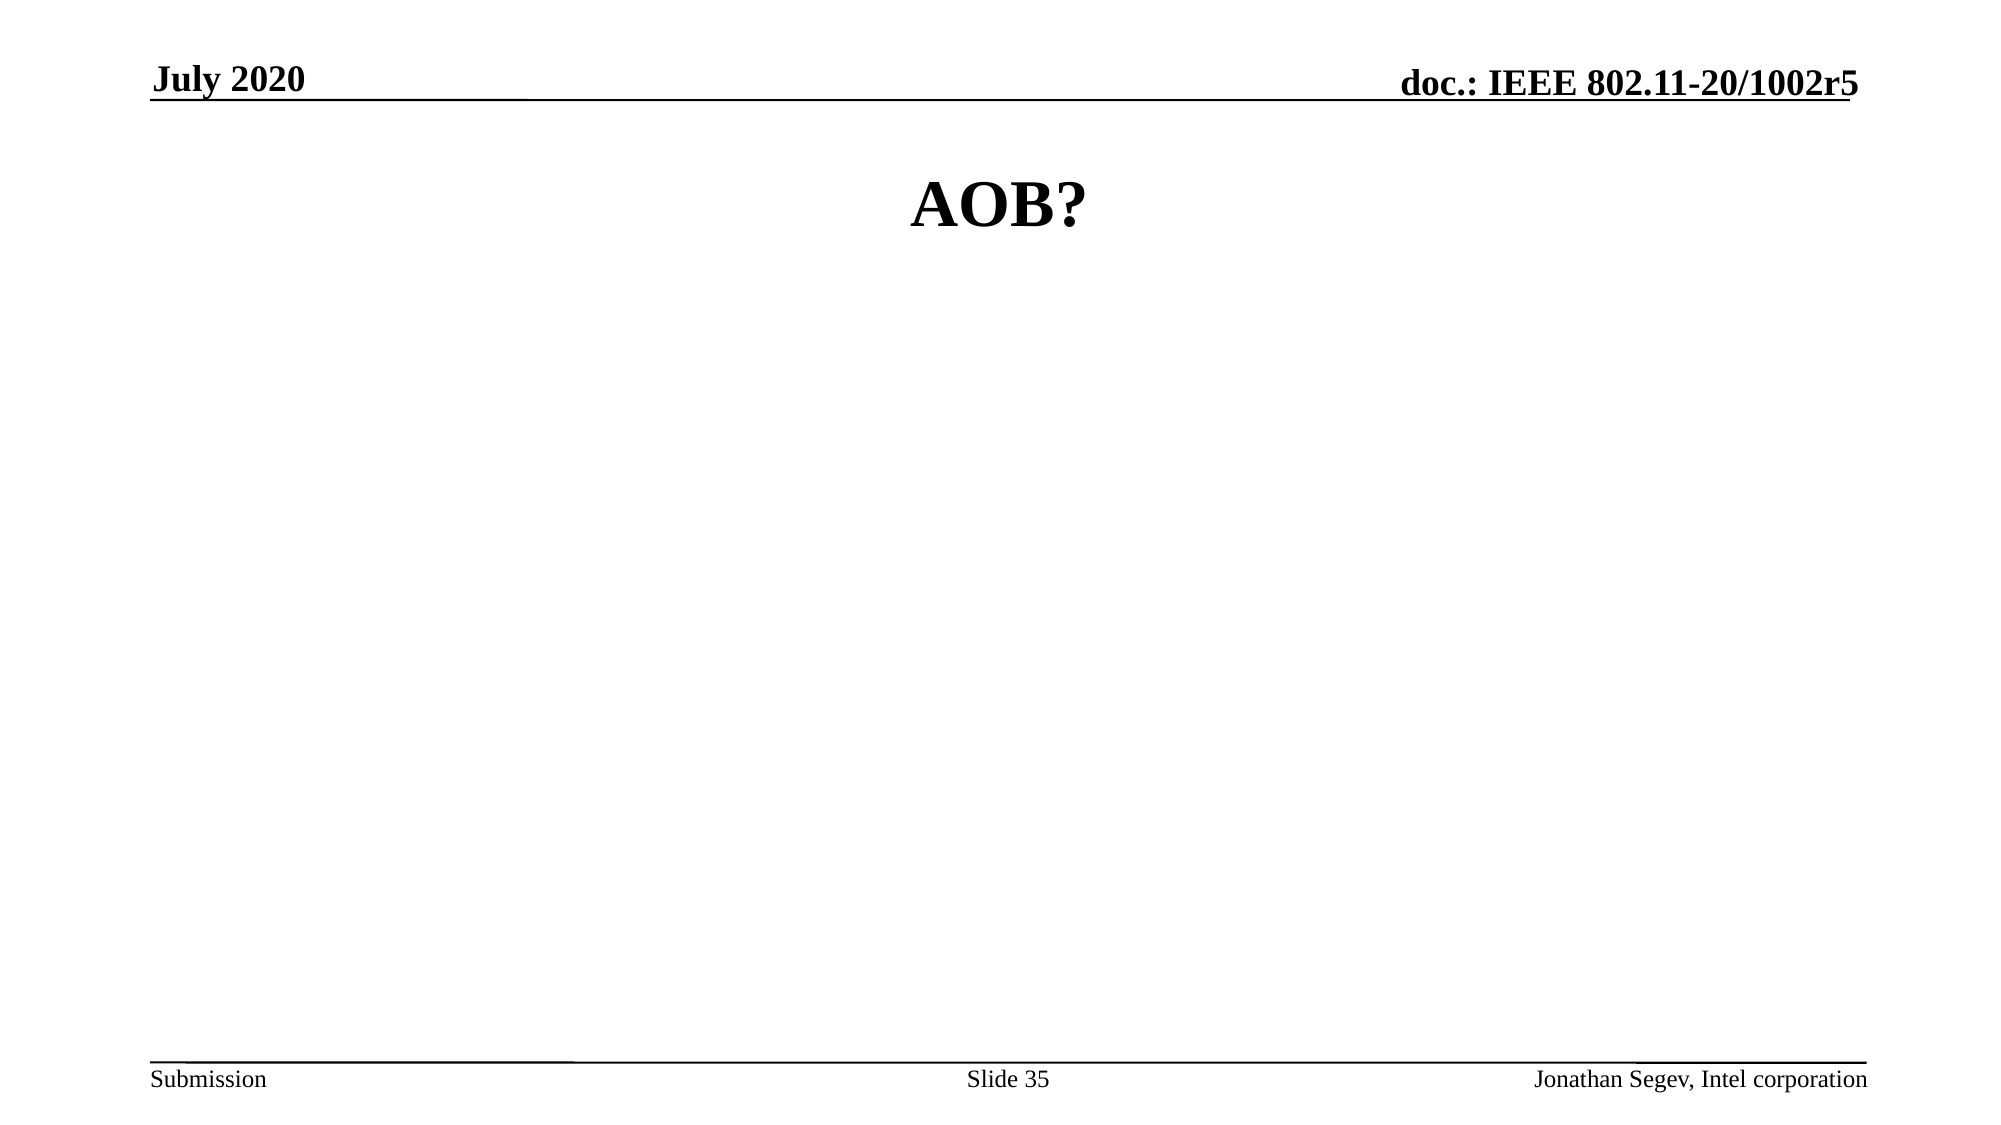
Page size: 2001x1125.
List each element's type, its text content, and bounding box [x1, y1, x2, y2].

footer Jonathan Segev, Intel corporation [1171, 1061, 1869, 1093]
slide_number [152, 54, 563, 100]
title AOB? [149, 112, 1850, 288]
slide_number Slide 35 [950, 1061, 1067, 1123]
